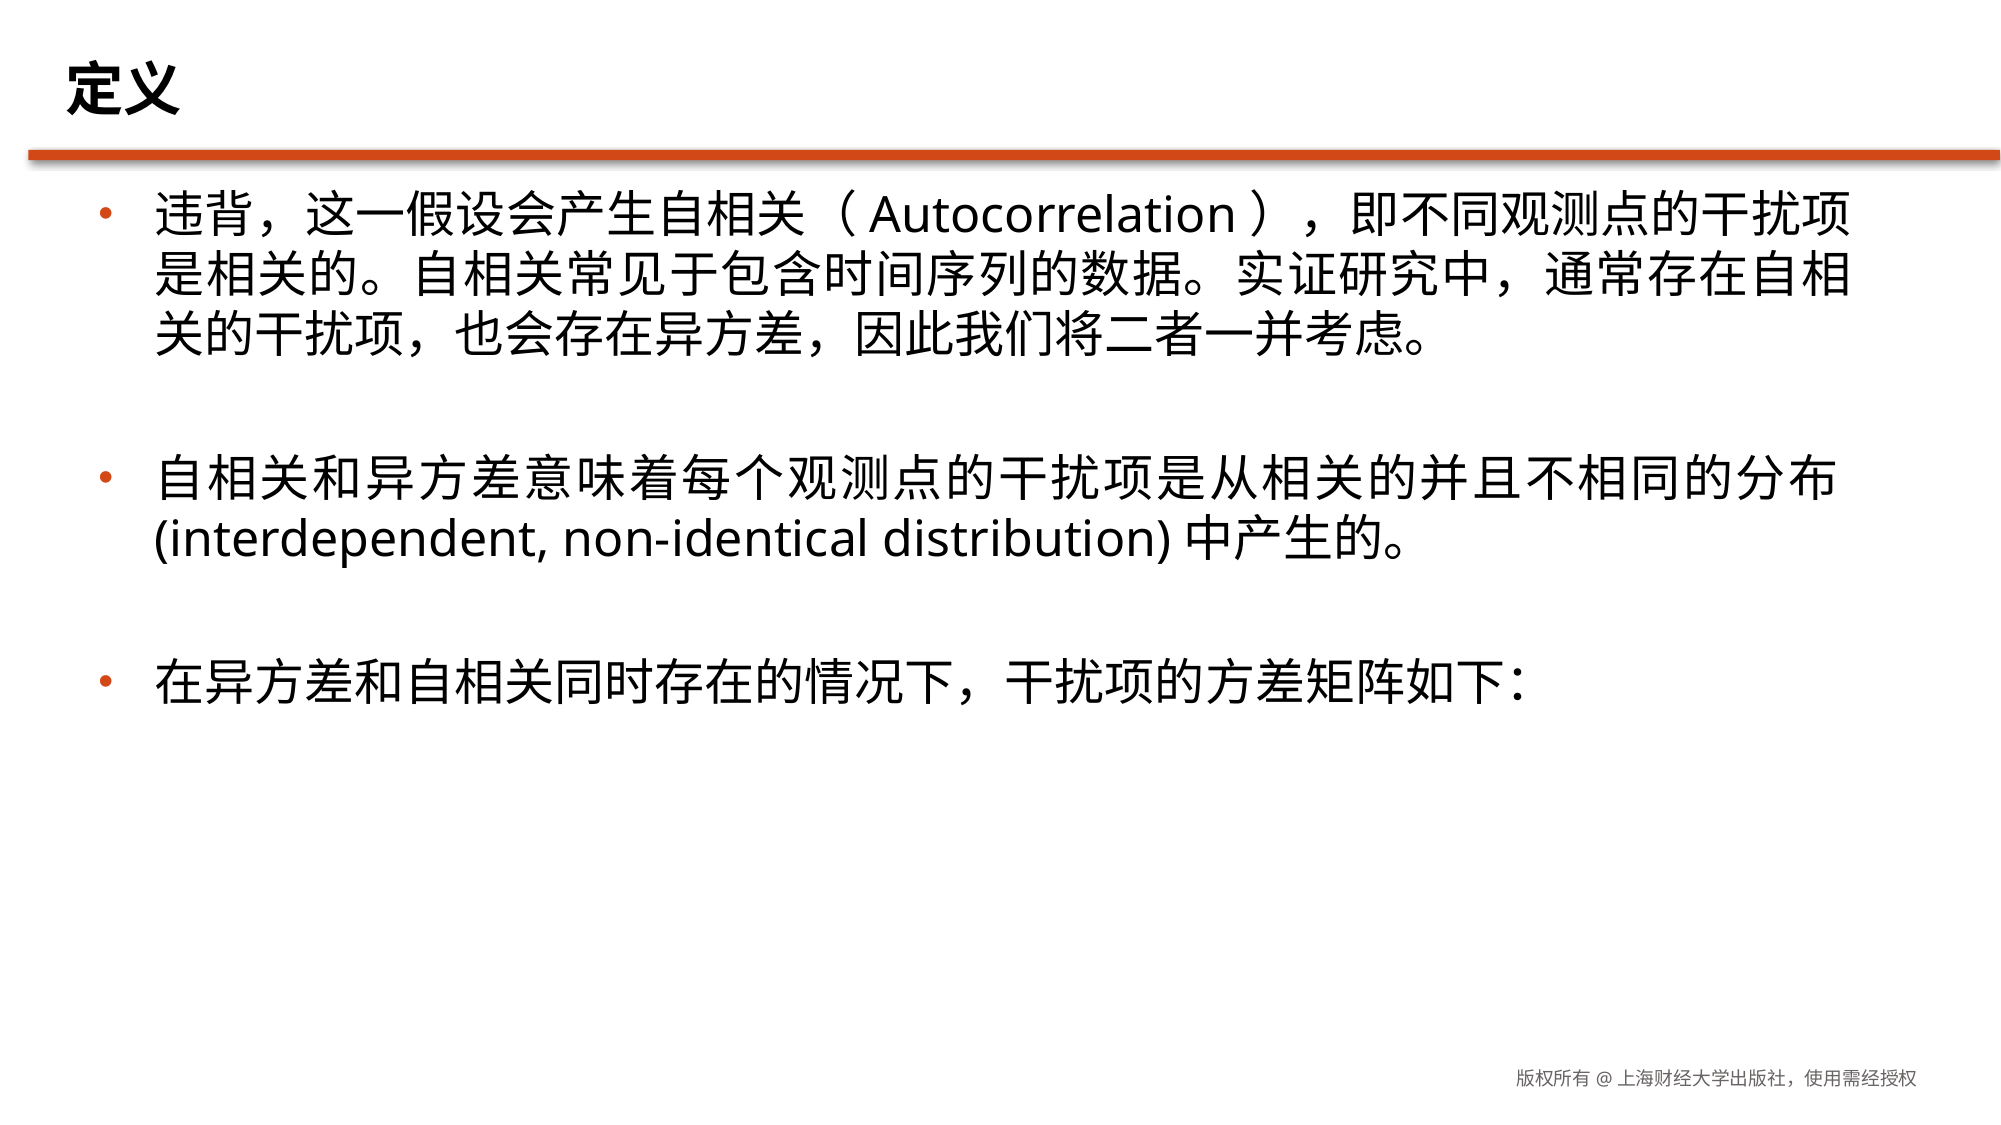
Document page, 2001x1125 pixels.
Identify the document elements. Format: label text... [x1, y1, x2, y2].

title 定义 [50, 50, 1825, 138]
footer 版权所有@上海财经大学出版社，使用需经授权 [1483, 1046, 1950, 1109]
